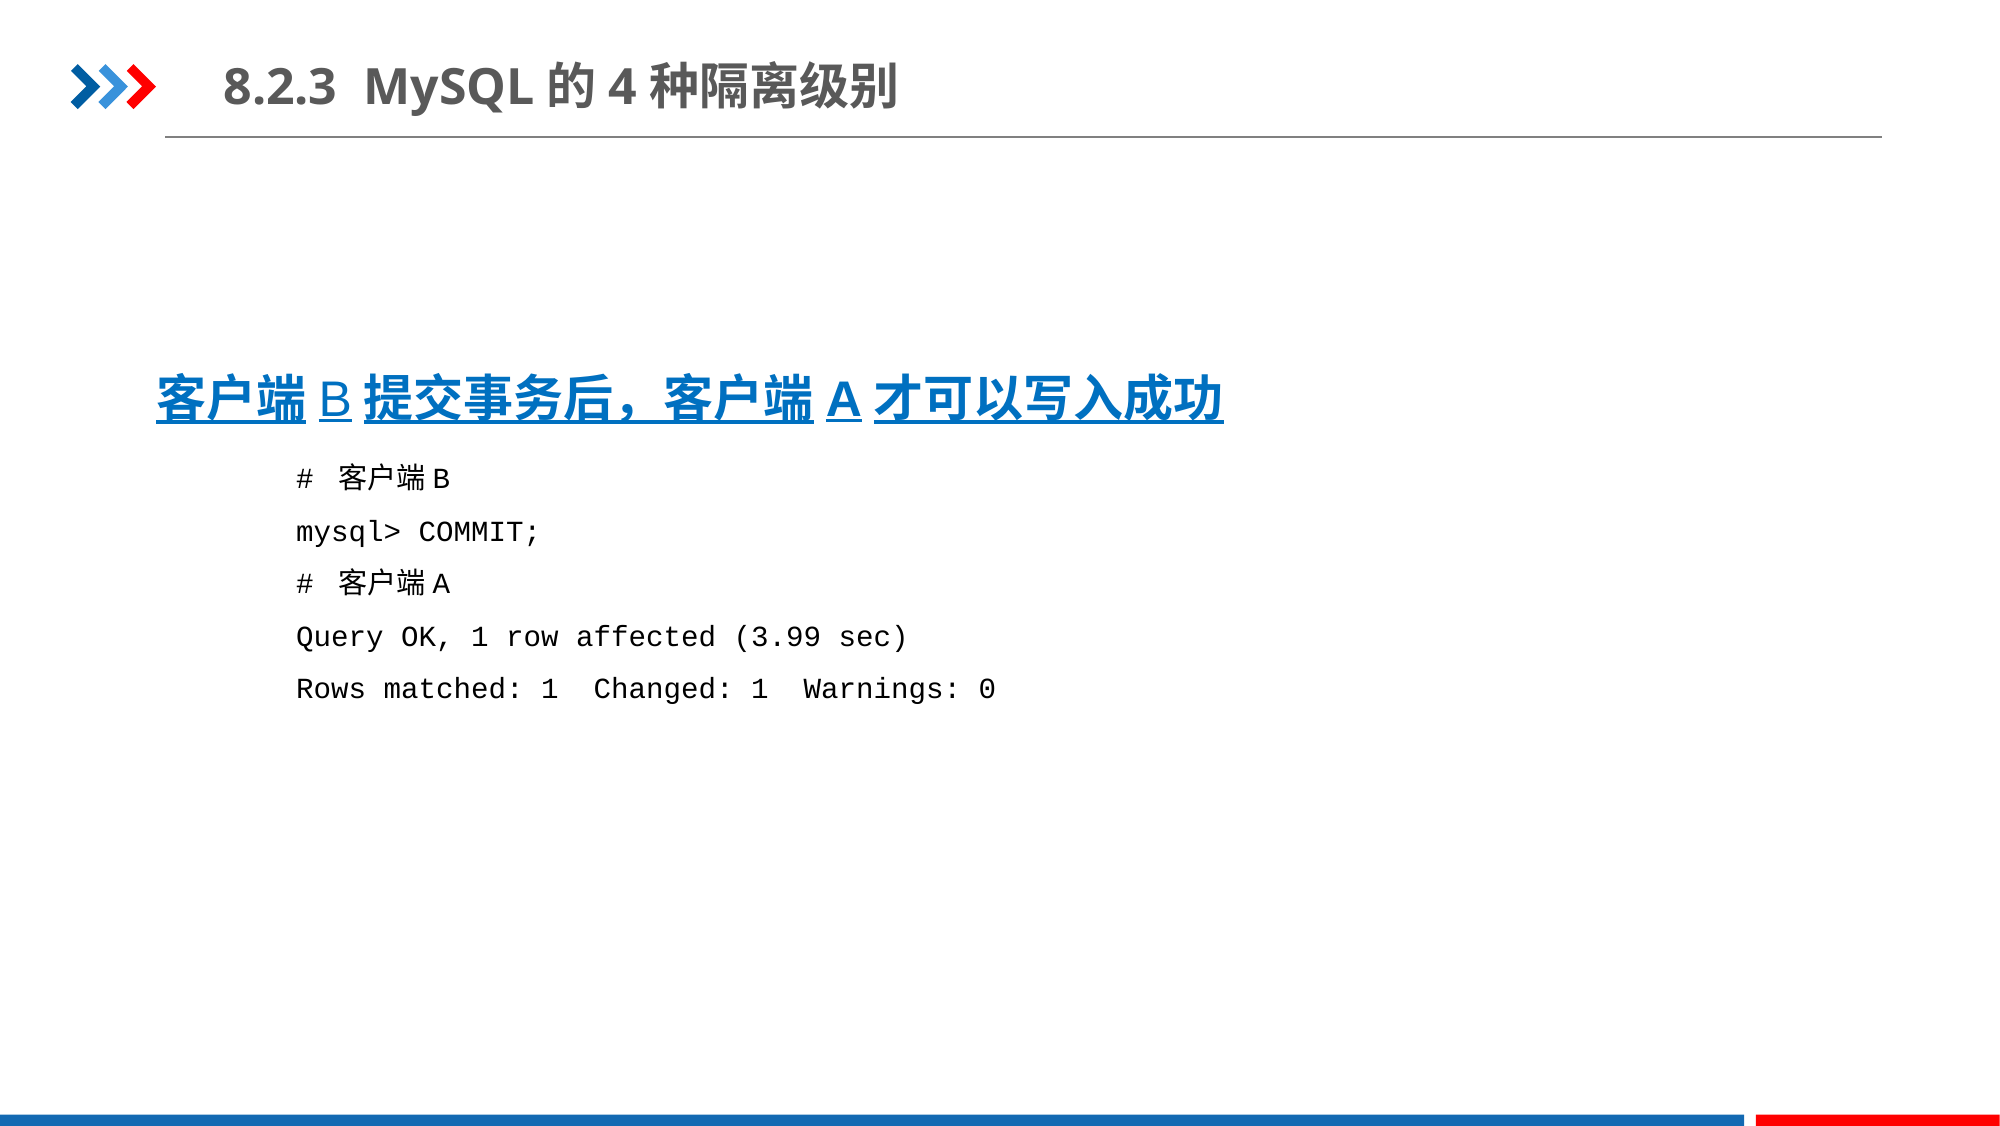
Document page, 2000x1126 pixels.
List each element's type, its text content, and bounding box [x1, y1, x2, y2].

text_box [243, 358, 1469, 711]
text_box 8.2.3 MySQL的4种隔离级别 [187, 42, 936, 126]
